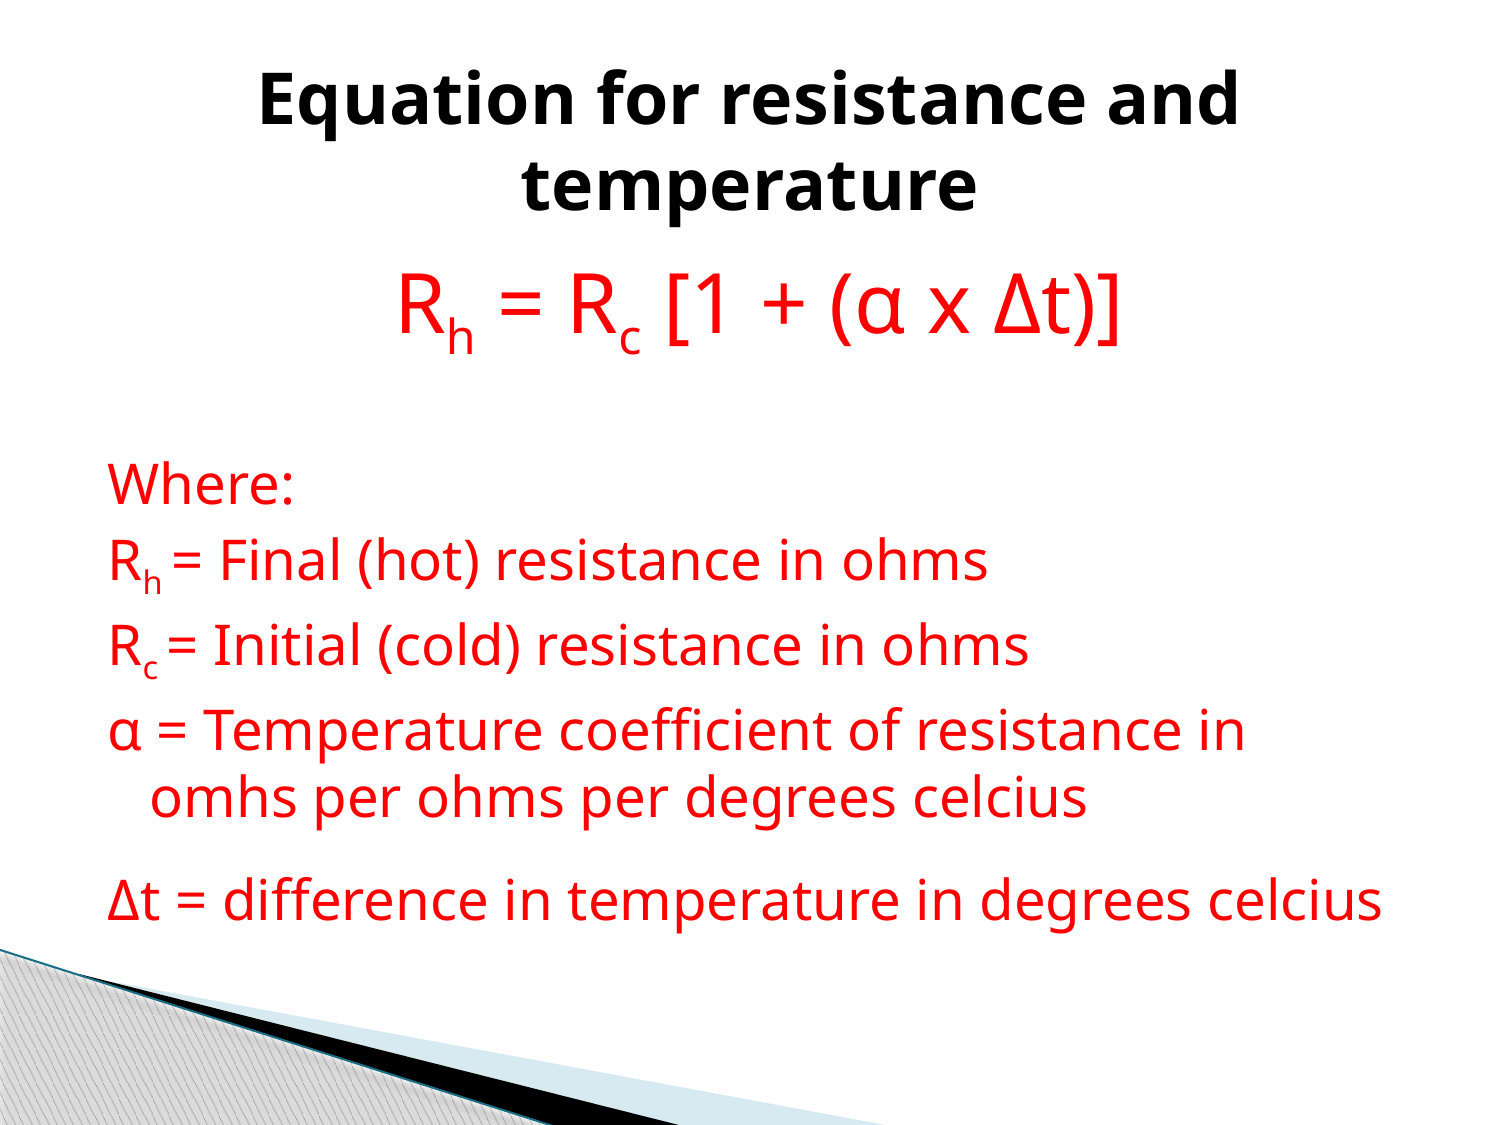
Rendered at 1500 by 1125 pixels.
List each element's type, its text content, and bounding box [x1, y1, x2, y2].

title Equation for resistance and temperature [75, 45, 1425, 233]
list Rh = Rc [1 + (α x Δt)] Where: Rh = Final (hot) resistance in ohms Rc = Initial (cold) resistance in ohms α = Temperature coefficient of resistance in omhs per ohms per degrees celcius Δt = difference in temperature in degrees celcius [75, 243, 1425, 986]
